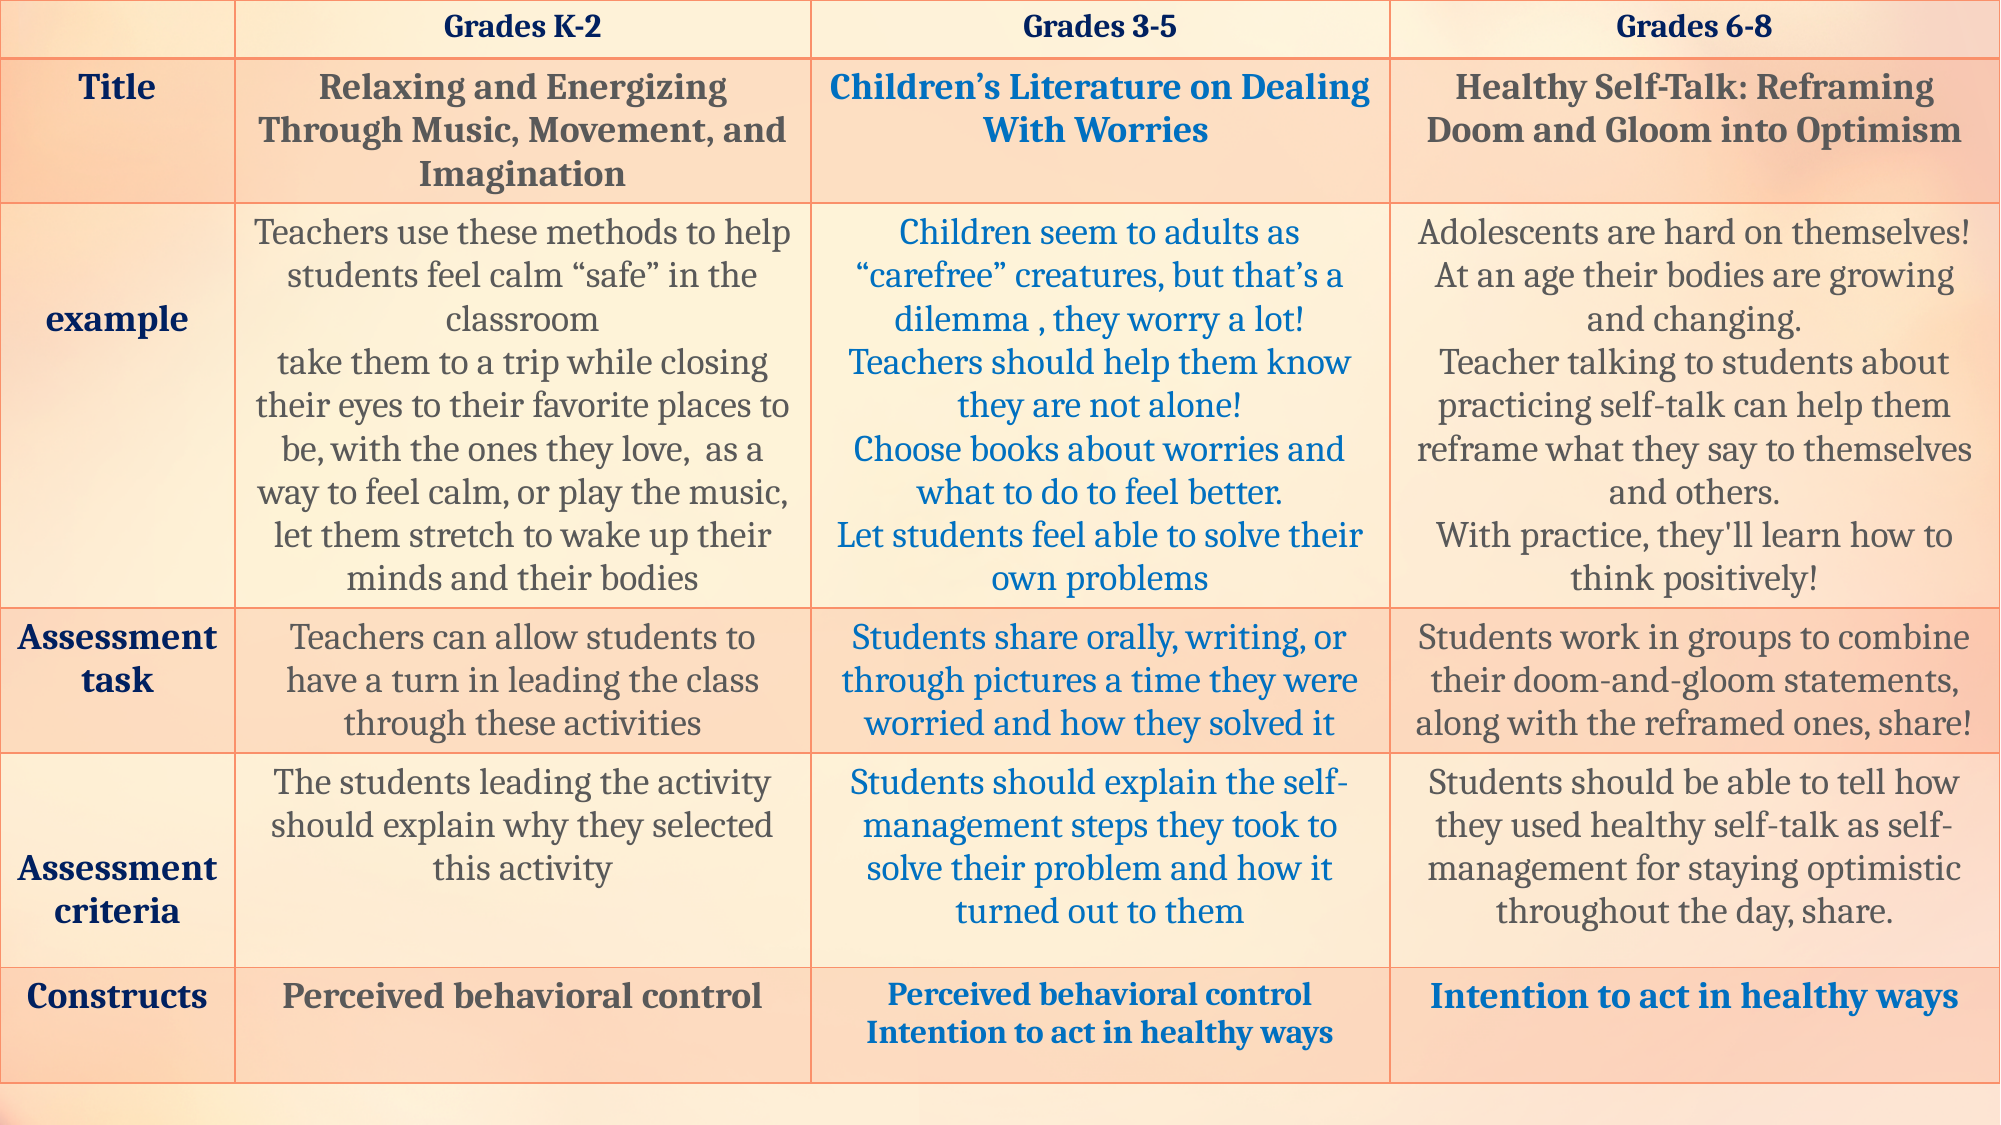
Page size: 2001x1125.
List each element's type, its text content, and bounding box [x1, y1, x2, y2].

table_cell The students leading the activity should explain why they selected this activity [237, 755, 809, 966]
table_header [1, 1, 234, 57]
table_cell example [1, 204, 234, 607]
table_cell Assessment task [1, 609, 234, 752]
table_header Grades K-2 [236, 1, 810, 57]
table_cell Children’s Literature on Dealing With Worries [812, 60, 1389, 202]
table_cell Students share orally, writing, or through pictures a time they were worried and how they solved it [812, 609, 1389, 752]
table_cell Title [1, 60, 234, 202]
table_cell Students work in groups to combine their doom-and-gloom statements, along with the reframed ones, share! [1391, 609, 1999, 752]
table_cell Children seem to adults as “carefree” creatures, but that’s a dilemma , they worry a lot! Teachers should help them know they are not alone! Choose books about worries and what to do to feel better. Let students feel able to solve their own problems [812, 204, 1389, 607]
table_cell Students should be able to tell how they used healthy self-talk as self-management for staying optimistic throughout the day, share. [1391, 754, 1999, 967]
table_cell Intention to act in healthy ways [1391, 968, 1999, 1082]
table_cell Assessment criteria [1, 754, 234, 967]
table_cell Constructs [1, 968, 234, 1082]
table_header Grades 6-8 [1391, 1, 1999, 57]
table_cell Perceived behavioral control Intention to act in healthy ways [812, 968, 1389, 1082]
table_cell Perceived behavioral control [236, 968, 810, 1082]
table_cell Teachers can allow students to have a turn in leading the class through these activities [236, 609, 810, 752]
table_cell Adolescents are hard on themselves! At an age their bodies are growing and changing. Teacher talking to students about practicing self-talk can help them reframe what they say to themselves and others. With practice, they'll learn how to think positively! [1391, 204, 1999, 607]
table_header Grades 3-5 [812, 1, 1389, 57]
table_cell Relaxing and Energizing Through Music, Movement, and Imagination [236, 60, 810, 202]
picture [0, 0, 2001, 1125]
table_cell Healthy Self-Talk: Reframing Doom and Gloom into Optimism [1391, 60, 1999, 202]
table_cell Students should explain the self-management steps they took to solve their problem and how it turned out to them [812, 754, 1389, 967]
table_cell Teachers use these methods to help students feel calm “safe” in the classroom take them to a trip while closing their eyes to their favorite places to be, with the ones they love, as a way to feel calm, or play the music, let them stretch to wake up their minds and their bodies [236, 204, 810, 607]
